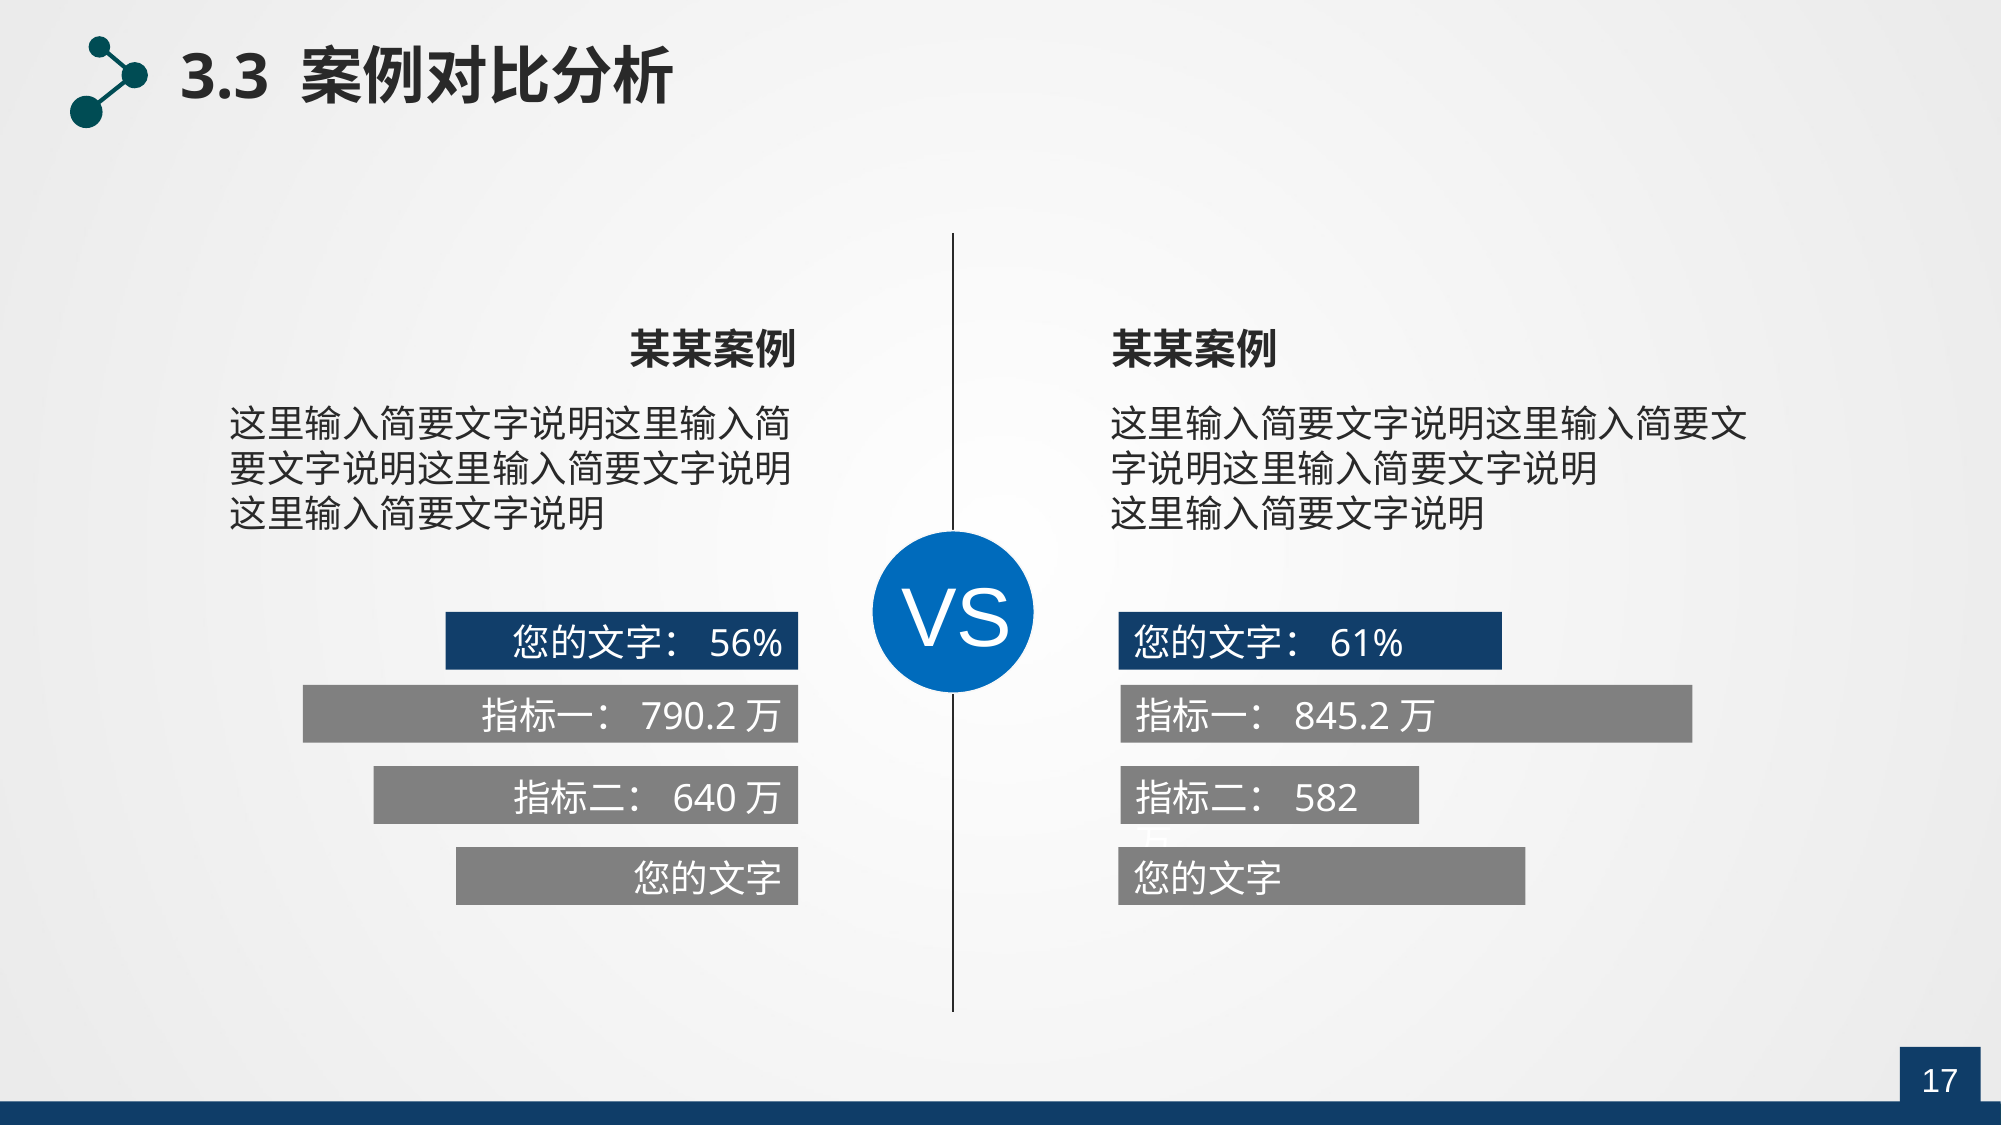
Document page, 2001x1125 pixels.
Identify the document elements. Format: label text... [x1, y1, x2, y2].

text_box 这里输入简要文字说明这里输入简要文字说明这里输入简要文字说明 这里输入简要文字说明 [1095, 392, 1785, 542]
text_box 指标一：845.2万 [1120, 684, 1693, 743]
text_box [895, 530, 1012, 555]
text_box 您的文字：61% [1118, 611, 1502, 670]
text_box 指标二：640万 [373, 766, 799, 824]
text_box 指标二：582万 [1120, 766, 1420, 824]
text_box [70, 36, 148, 129]
text_box 某某案例 [614, 315, 812, 381]
text_box [1028, 580, 1035, 644]
text_box 您的文字 [1118, 847, 1526, 905]
picture [0, 0, 2001, 1101]
text_box [896, 670, 1010, 694]
text_box [871, 566, 886, 658]
text_box 3.3 案例对比分析 [165, 28, 691, 119]
text_box 您的文字：56% [445, 611, 799, 670]
text_box 某某案例 [1096, 315, 1294, 381]
text_box VS [886, 555, 1028, 670]
text_box 指标一：790.2万 [302, 684, 799, 743]
text_box 您的文字 [456, 847, 799, 905]
text_box 这里输入简要文字说明这里输入简要文字说明这里输入简要文字说明 这里输入简要文字说明 [214, 392, 823, 542]
